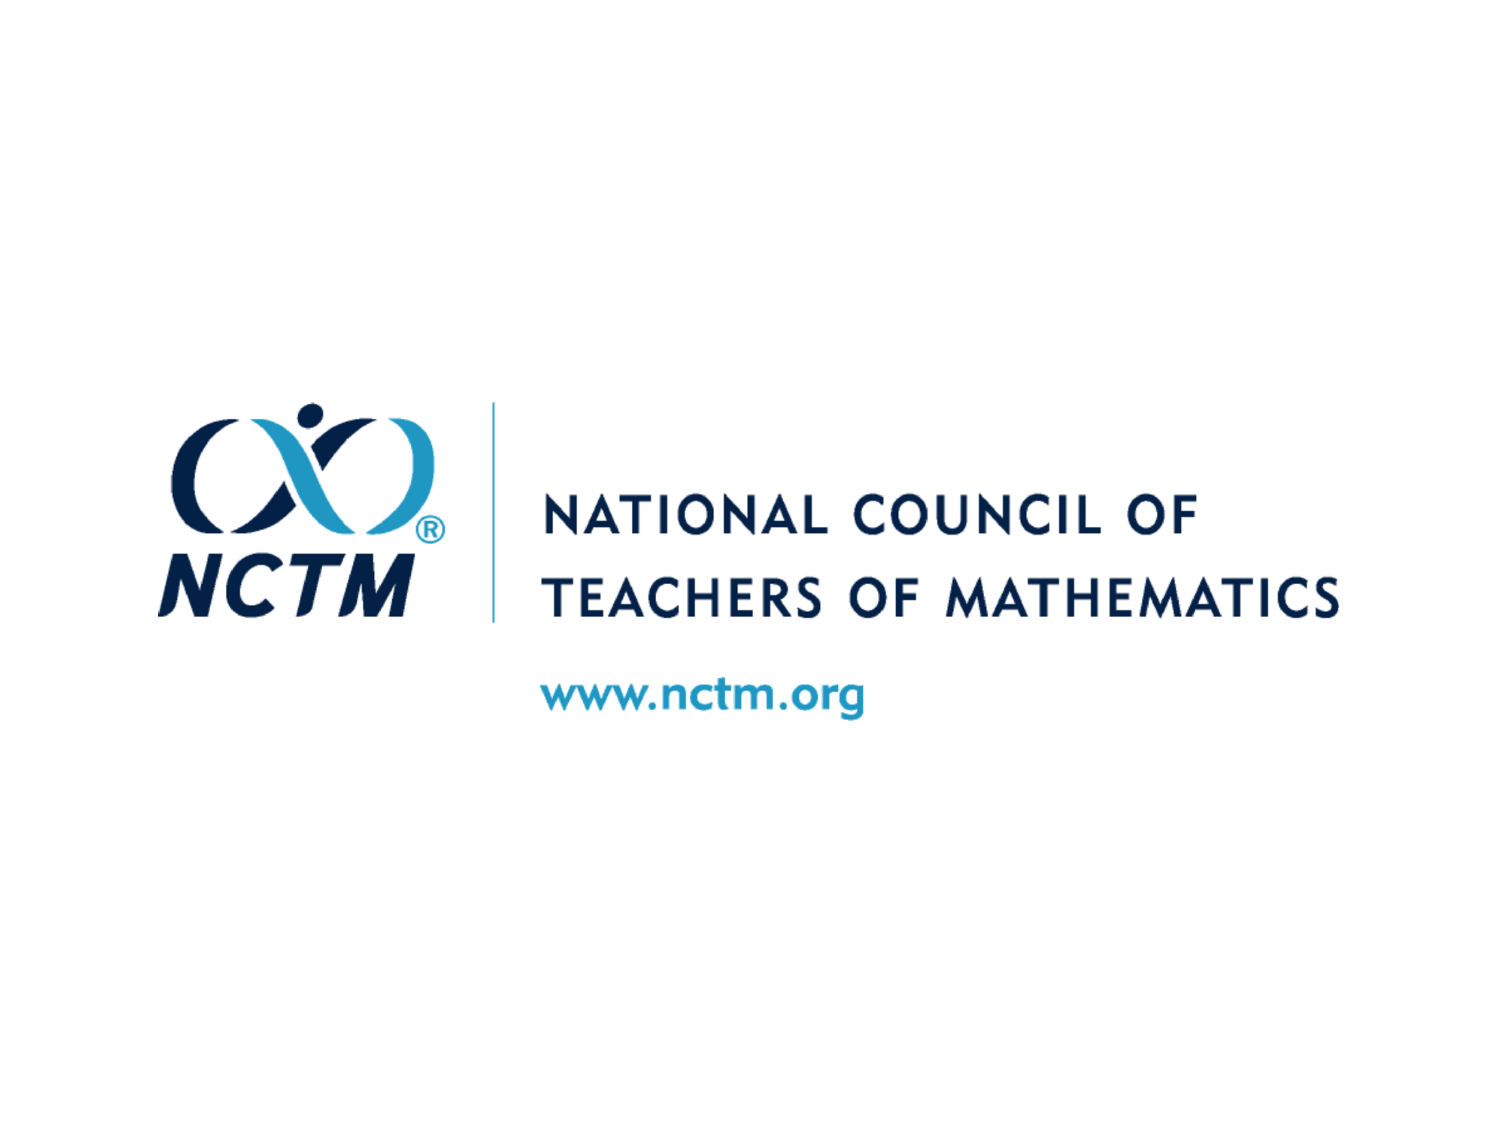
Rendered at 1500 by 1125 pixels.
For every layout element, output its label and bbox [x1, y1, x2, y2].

picture [158, 401, 1341, 722]
